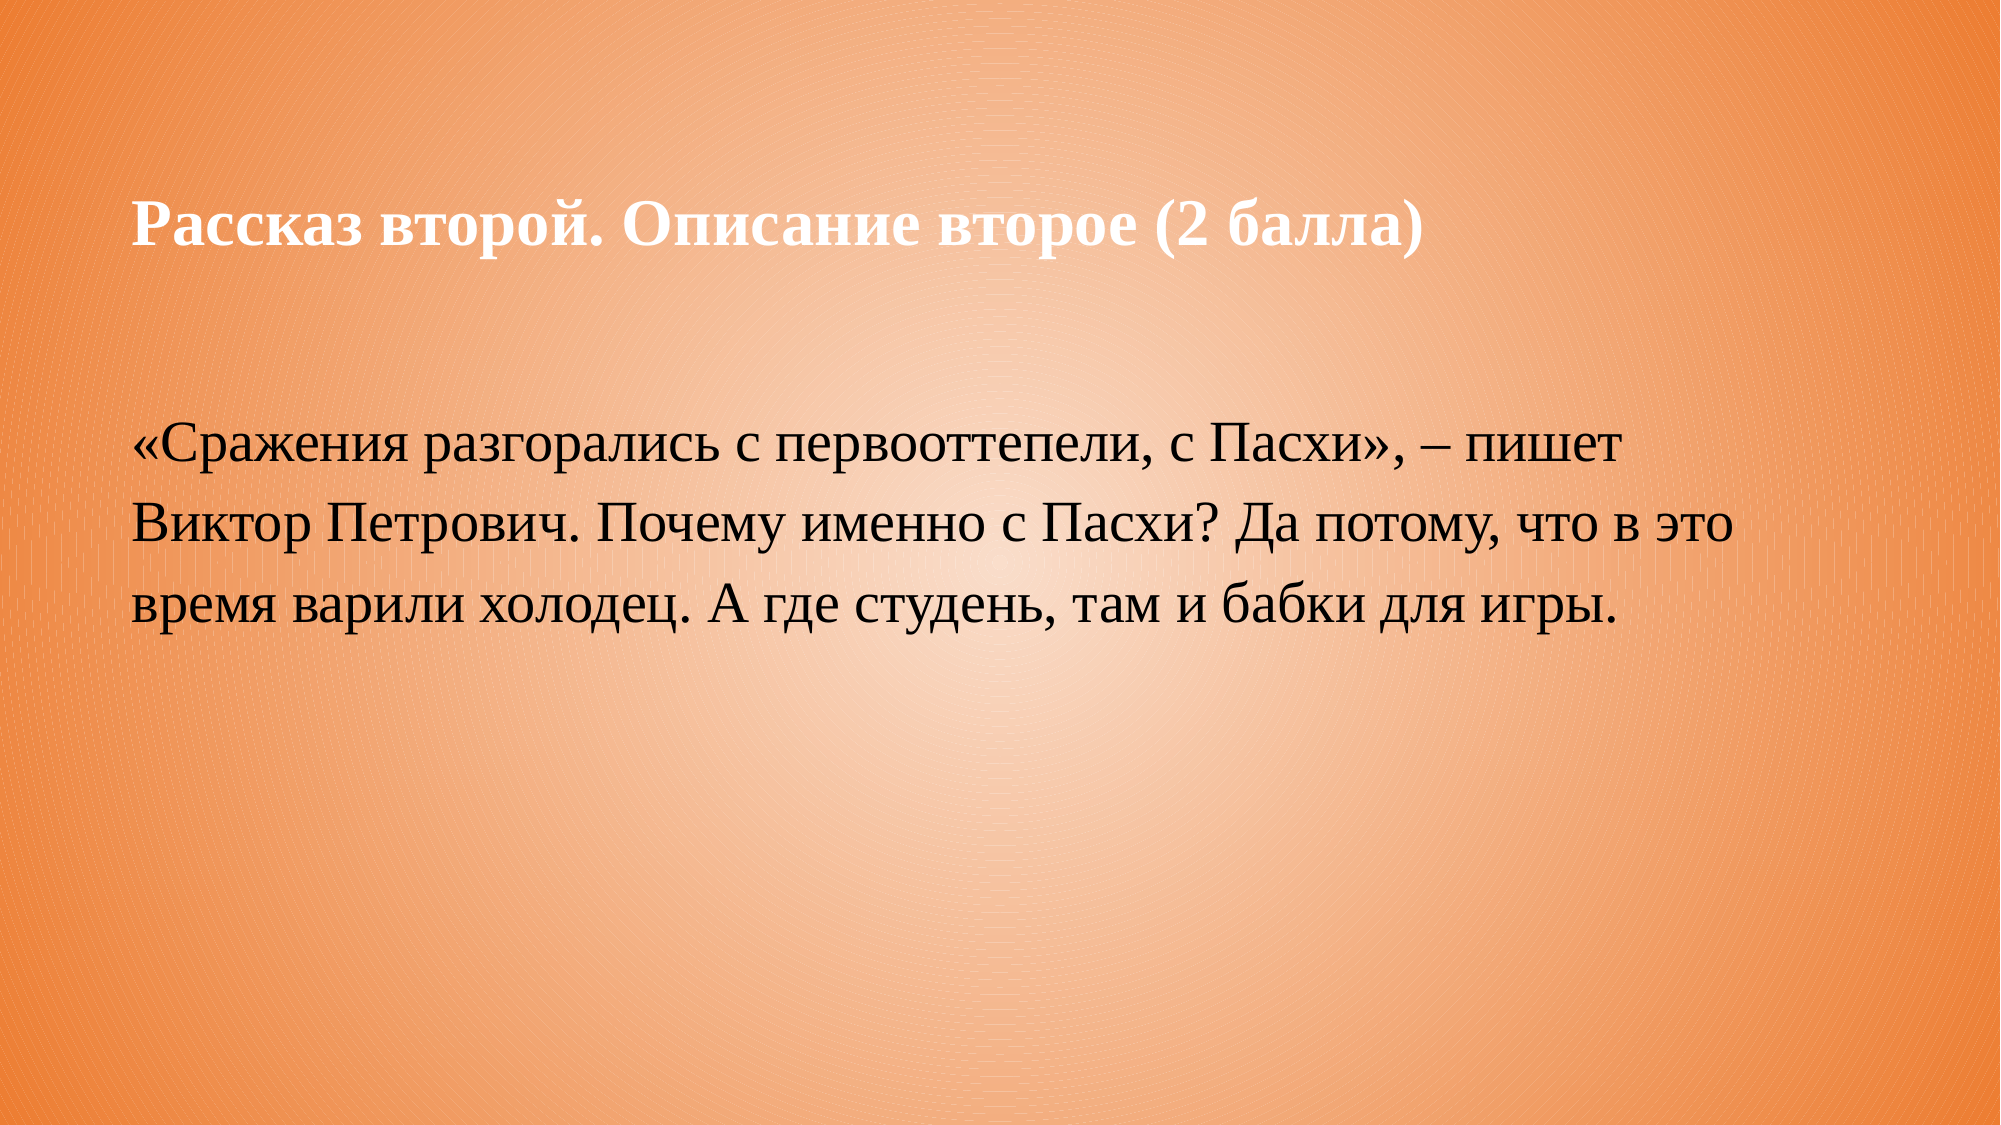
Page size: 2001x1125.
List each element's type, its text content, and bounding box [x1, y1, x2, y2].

text_box Рассказ второй. Описание второе (2 балла) «Сражения разгорались с первооттепели, с Пасхи», – пишет Виктор Петрович. Почему именно с Пасхи? Да потому, что в это время варили холодец. А где студень, там и бабки для игры. [116, 159, 1803, 867]
